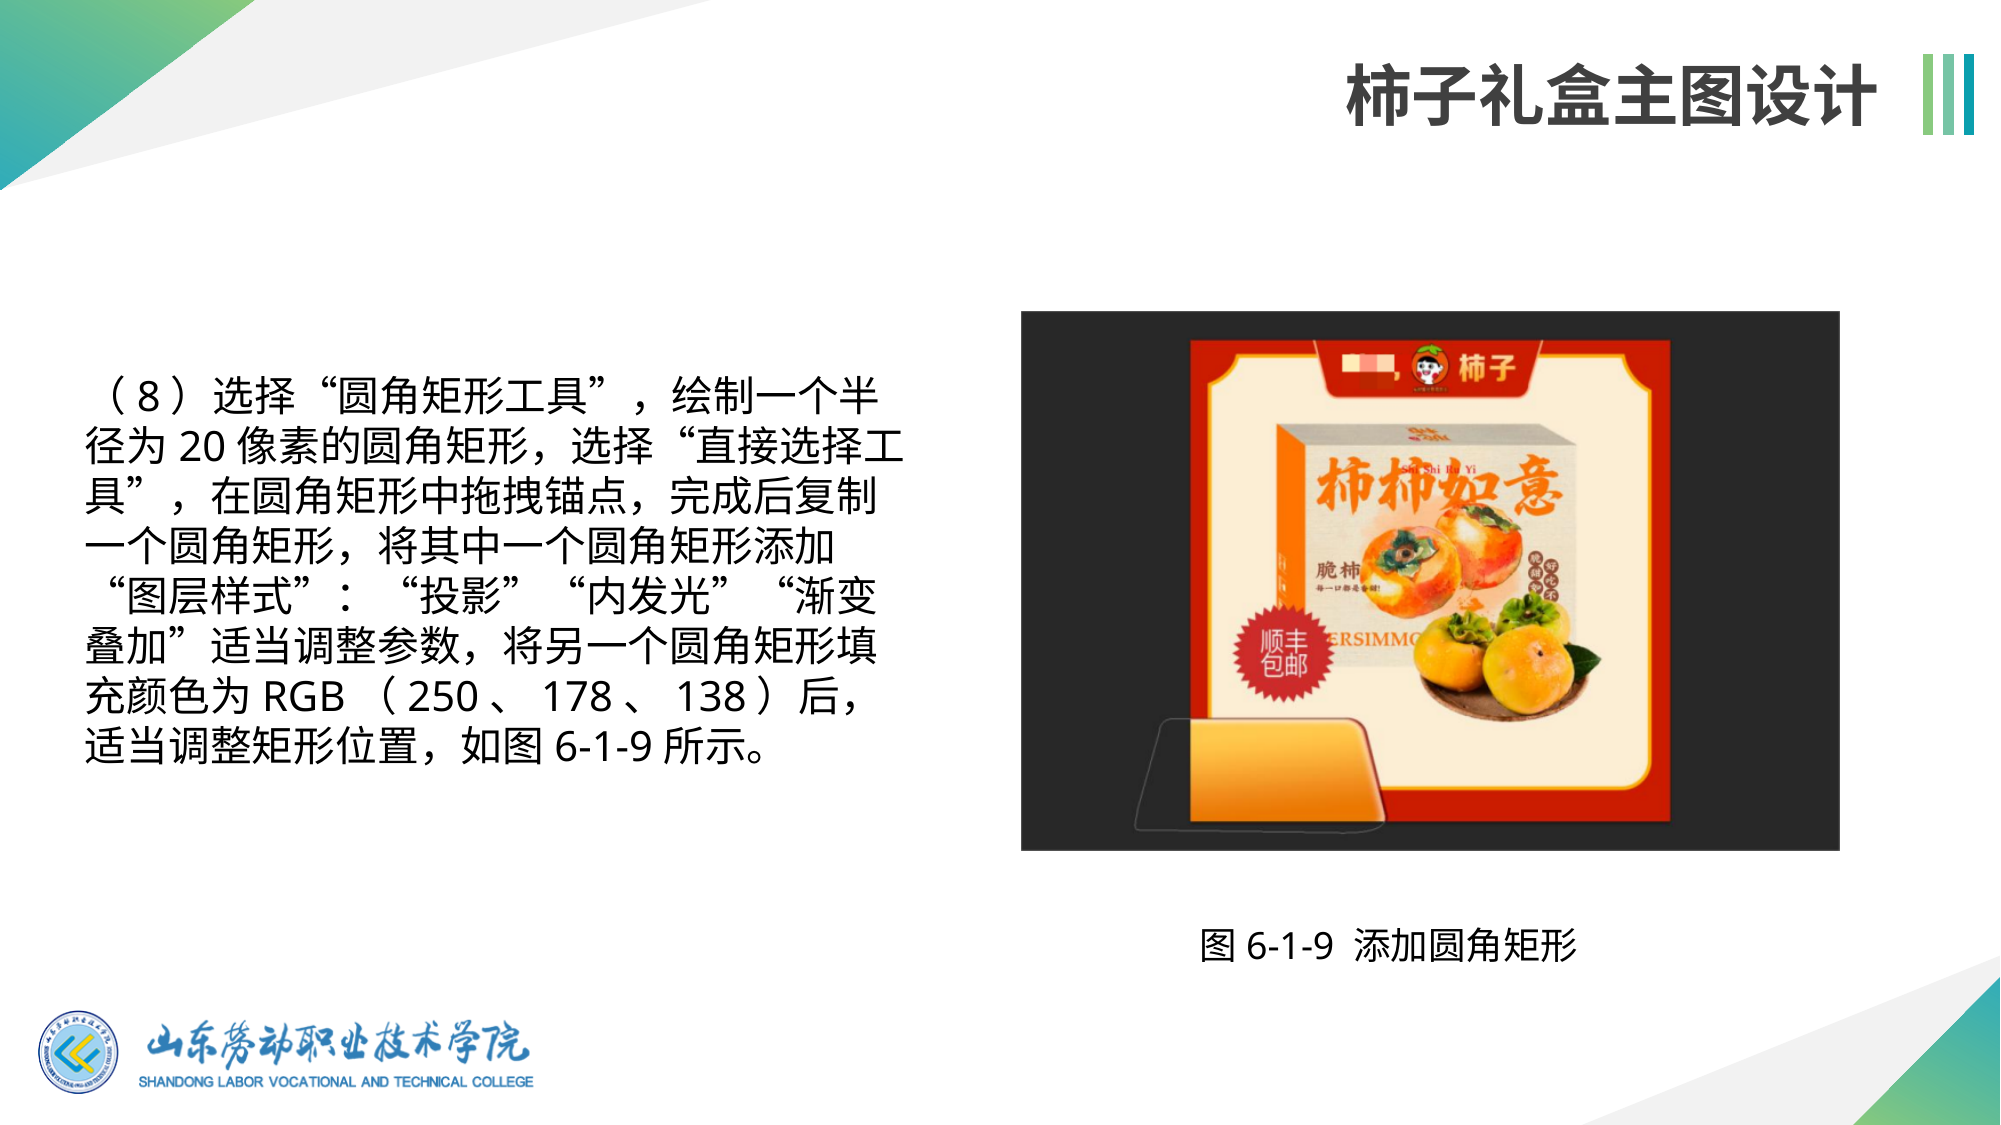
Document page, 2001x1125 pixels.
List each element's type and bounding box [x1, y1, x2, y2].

picture [1021, 311, 1840, 851]
text_box [1928, 54, 1969, 136]
text_box [0, 0, 2000, 1125]
picture [38, 1010, 550, 1094]
